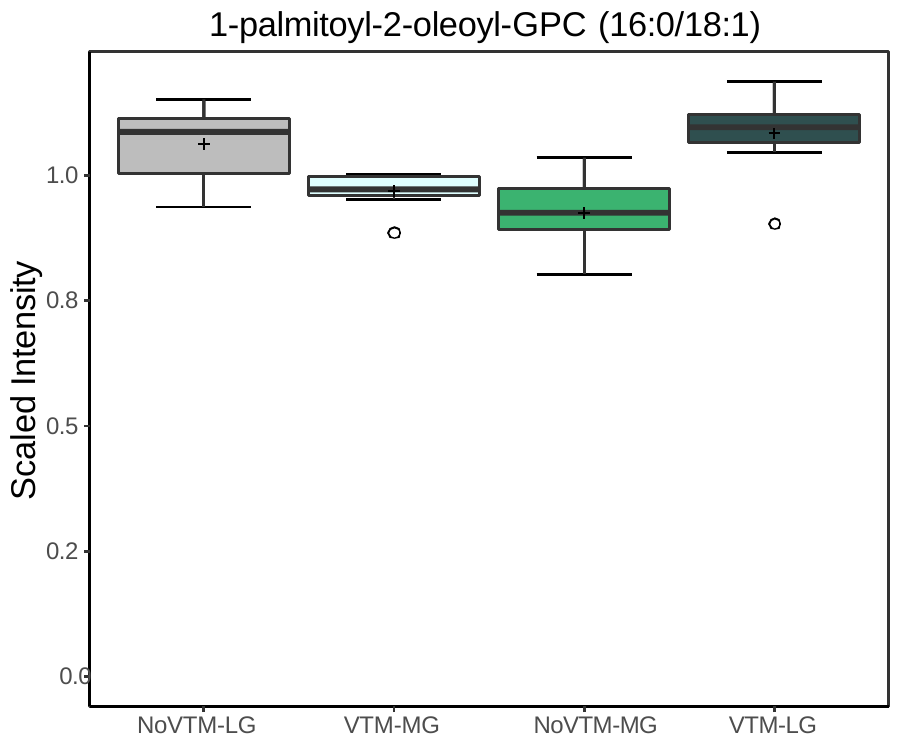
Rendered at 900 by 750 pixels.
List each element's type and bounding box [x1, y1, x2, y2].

text_box [44, 157, 82, 189]
text_box [1, 256, 82, 503]
text_box [44, 533, 82, 565]
slide_number [134, 713, 290, 750]
footer [57, 661, 95, 750]
text_box [83, 50, 891, 738]
text_box [207, 0, 771, 44]
